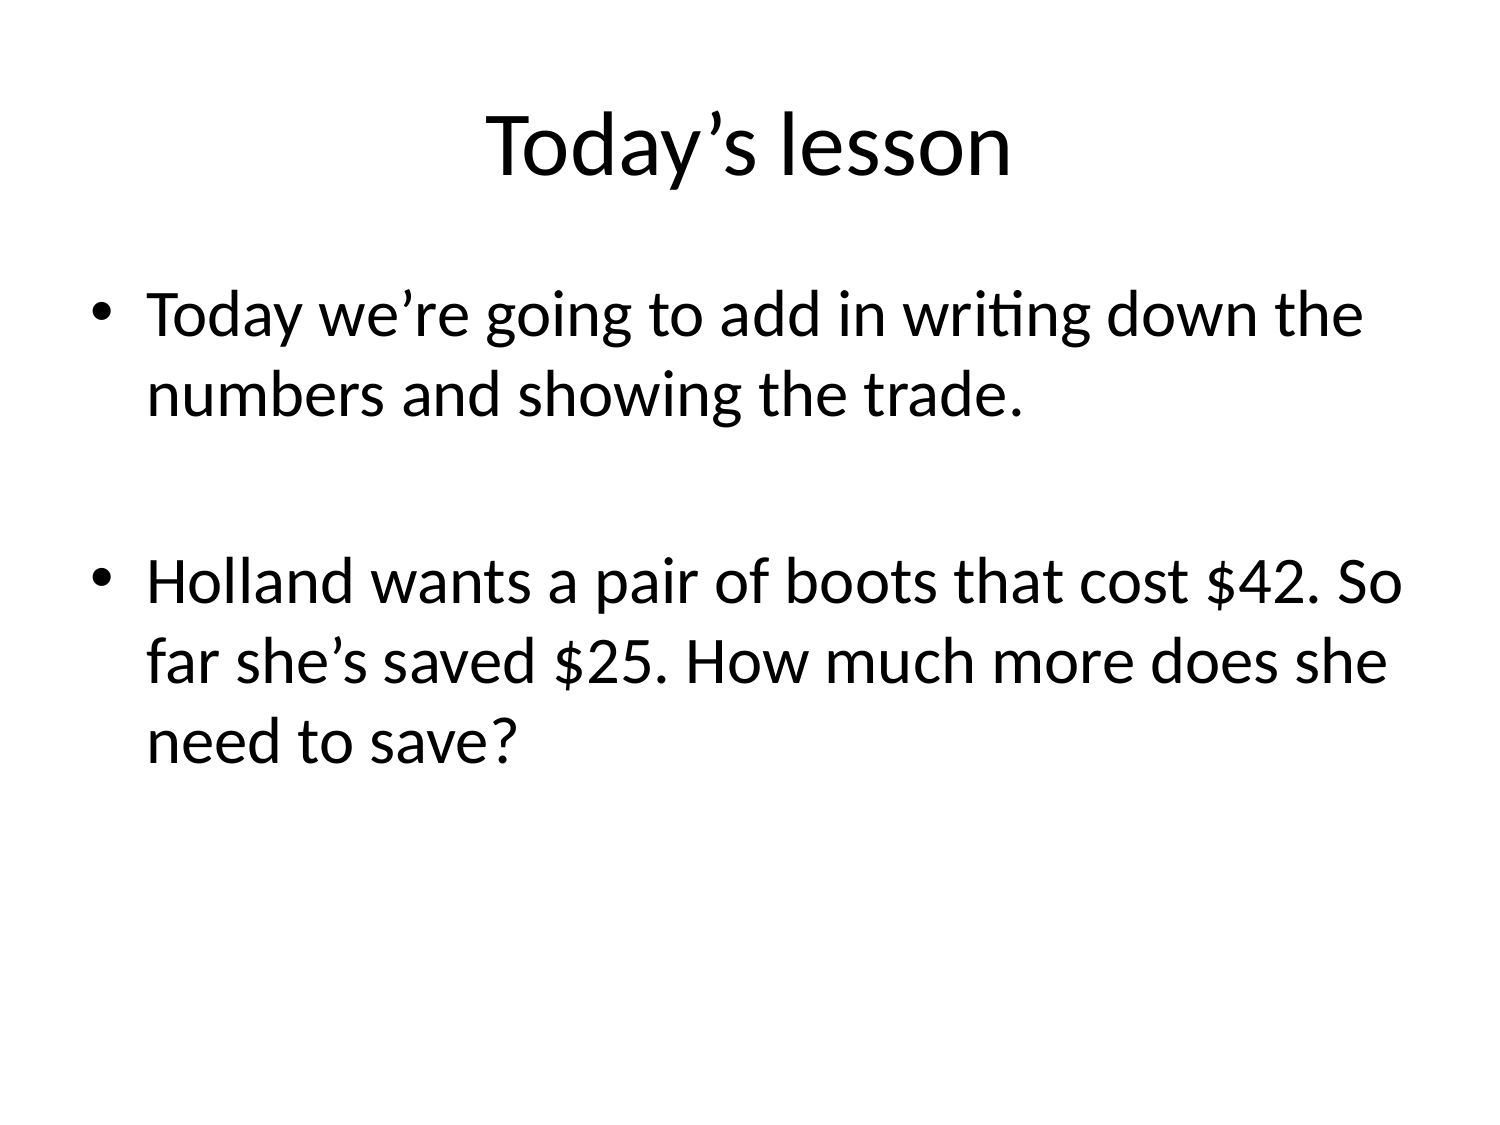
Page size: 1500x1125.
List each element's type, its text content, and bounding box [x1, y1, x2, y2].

list Today we’re going to add in writing down the numbers and showing the trade. Holland wants a pair of boots that cost $42. So far she’s saved $25. How much more does she need to save? [75, 262, 1425, 1005]
title Today’s lesson [75, 45, 1425, 233]
